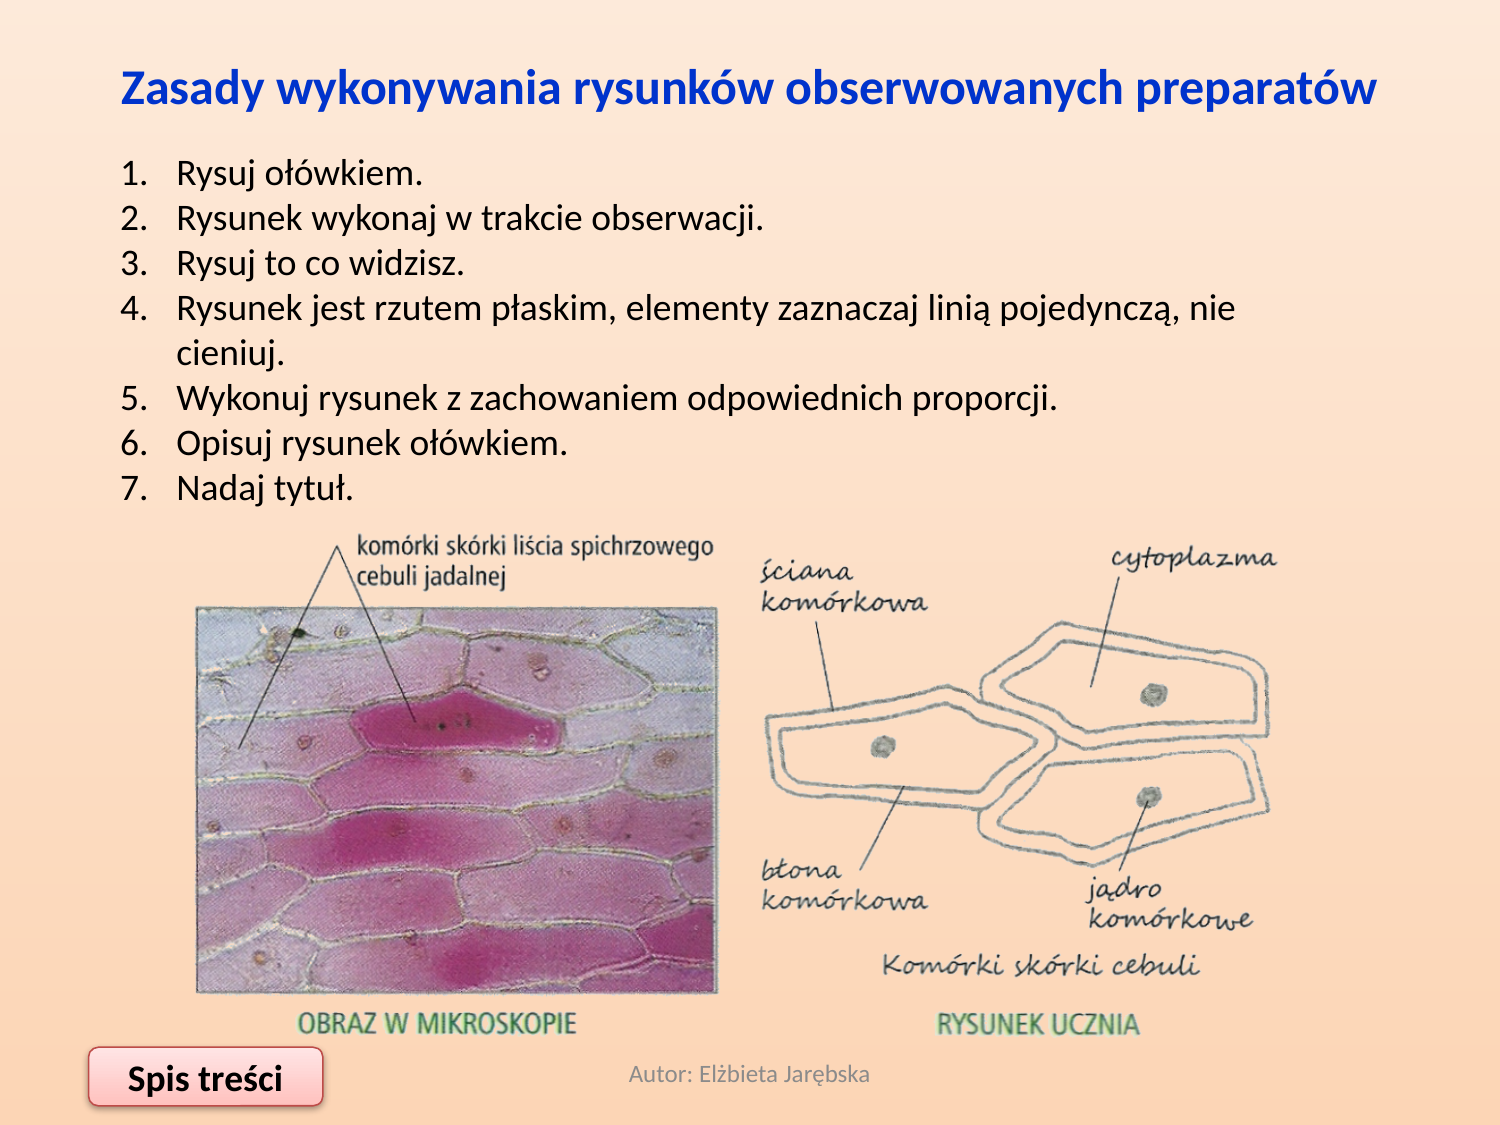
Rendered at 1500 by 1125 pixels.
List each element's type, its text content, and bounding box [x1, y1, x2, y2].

text_box Rysuj ołówkiem. Rysunek wykonaj w trakcie obserwacji. Rysuj to co widzisz. Rysunek jest rzutem płaskim, elementy zaznaczaj linią pojedynczą, nie cieniuj. Wykonuj rysunek z zachowaniem odpowiednich proporcji. Opisuj rysunek ołówkiem. Nadaj tytuł. [105, 140, 1313, 516]
text_box Spis treści [87, 1046, 324, 1107]
picture [163, 515, 1325, 1049]
footer Autor: Elżbieta Jarębska [512, 1057, 988, 1103]
text_box Zasady wykonywania rysunków obserwowanych preparatów [93, 46, 1407, 122]
